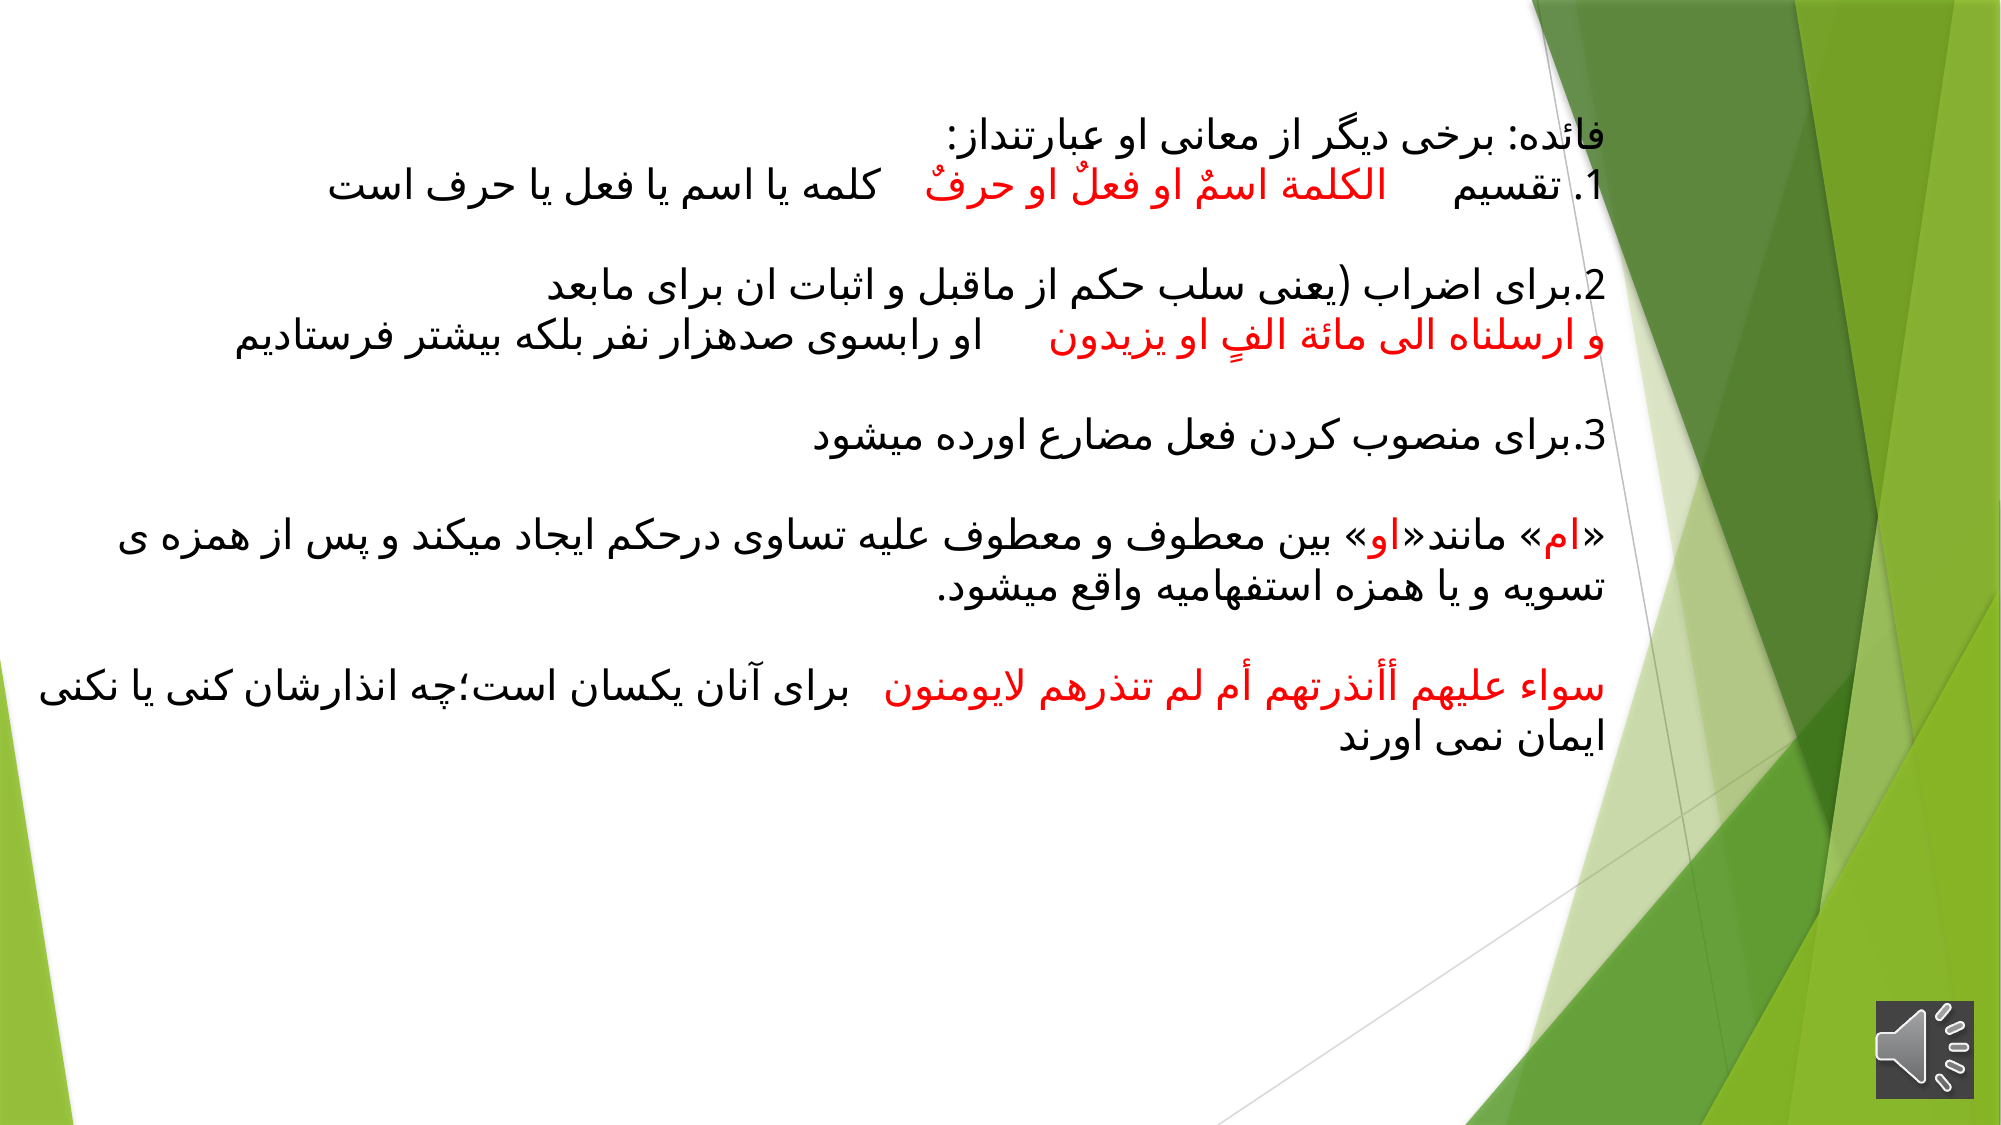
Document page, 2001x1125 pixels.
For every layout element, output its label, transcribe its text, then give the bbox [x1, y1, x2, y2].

title فائده: برخی دیگر از معانی او عبارتنداز: 1. تقسیم الکلمة اسمٌ او فعلٌ او حرفٌ کلمه یا اسم یا فعل یا حرف است 2.برای اضراب (یعنی سلب حکم از ماقبل و اثبات ان برای مابعد و ارسلناه الی مائة الفٍ او یزیدون او رابسوی صدهزار نفر بلکه بیشتر فرستادیم 3.برای منصوب کردن فعل مضارع اورده میشود «ام» مانند«او» بین معطوف و معطوف علیه تساوی درحکم ایجاد میکند و پس از همزه ی تسویه و یا همزه استفهامیه واقع میشود. سواء علیهم أأنذرتهم أم لم تنذرهم لایومنون برای آنان یکسان است؛چه انذارشان کنی یا نکنی ایمان نمی اورند [0, 0, 1622, 1125]
picture [1874, 999, 1976, 1101]
